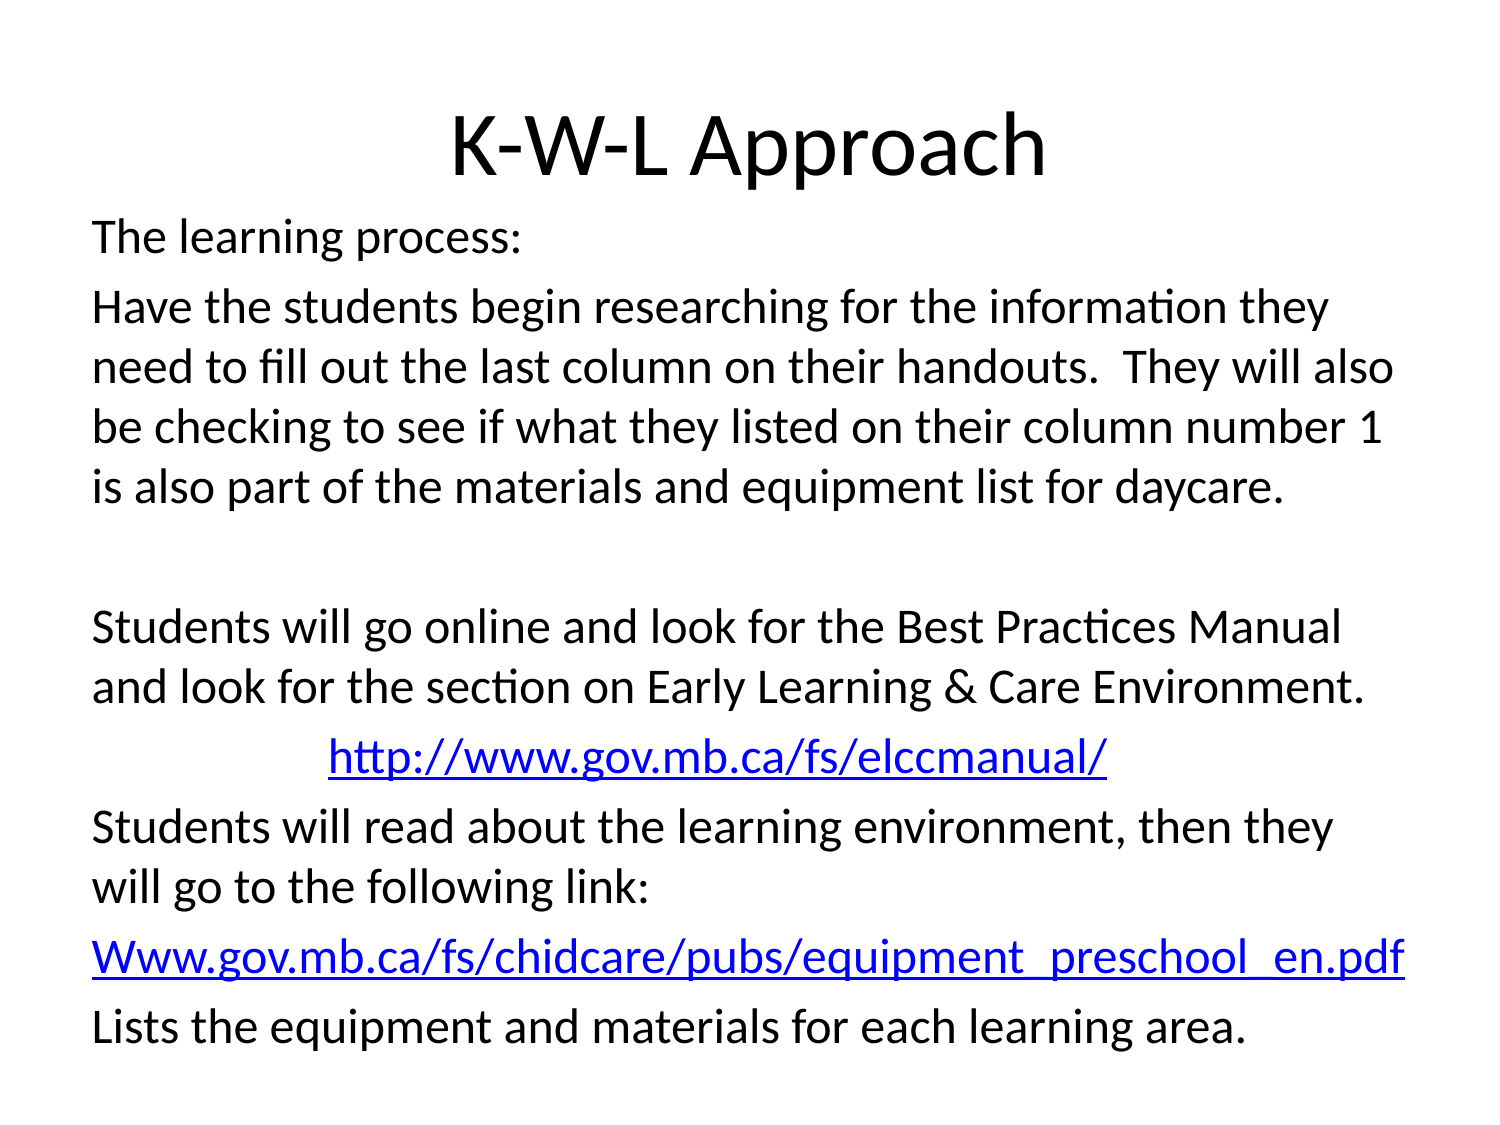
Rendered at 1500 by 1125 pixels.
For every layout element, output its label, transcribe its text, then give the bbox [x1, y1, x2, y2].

title K-W-L Approach [75, 45, 1425, 233]
list The learning process: Have the students begin researching for the information they need to fill out the last column on their handouts. They will also be checking to see if what they listed on their column number 1 is also part of the materials and equipment list for daycare. Students will go online and look for the Best Practices Manual and look for the section on Early Learning & Care Environment. http://www.gov.mb.ca/fs/elccmanual/ Students will read about the learning environment, then they will go to the following link: Www.gov.mb.ca/fs/chidcare/pubs/equipment_preschool_en.pdf Lists the equipment and materials for each learning area. [76, 196, 1427, 1094]
